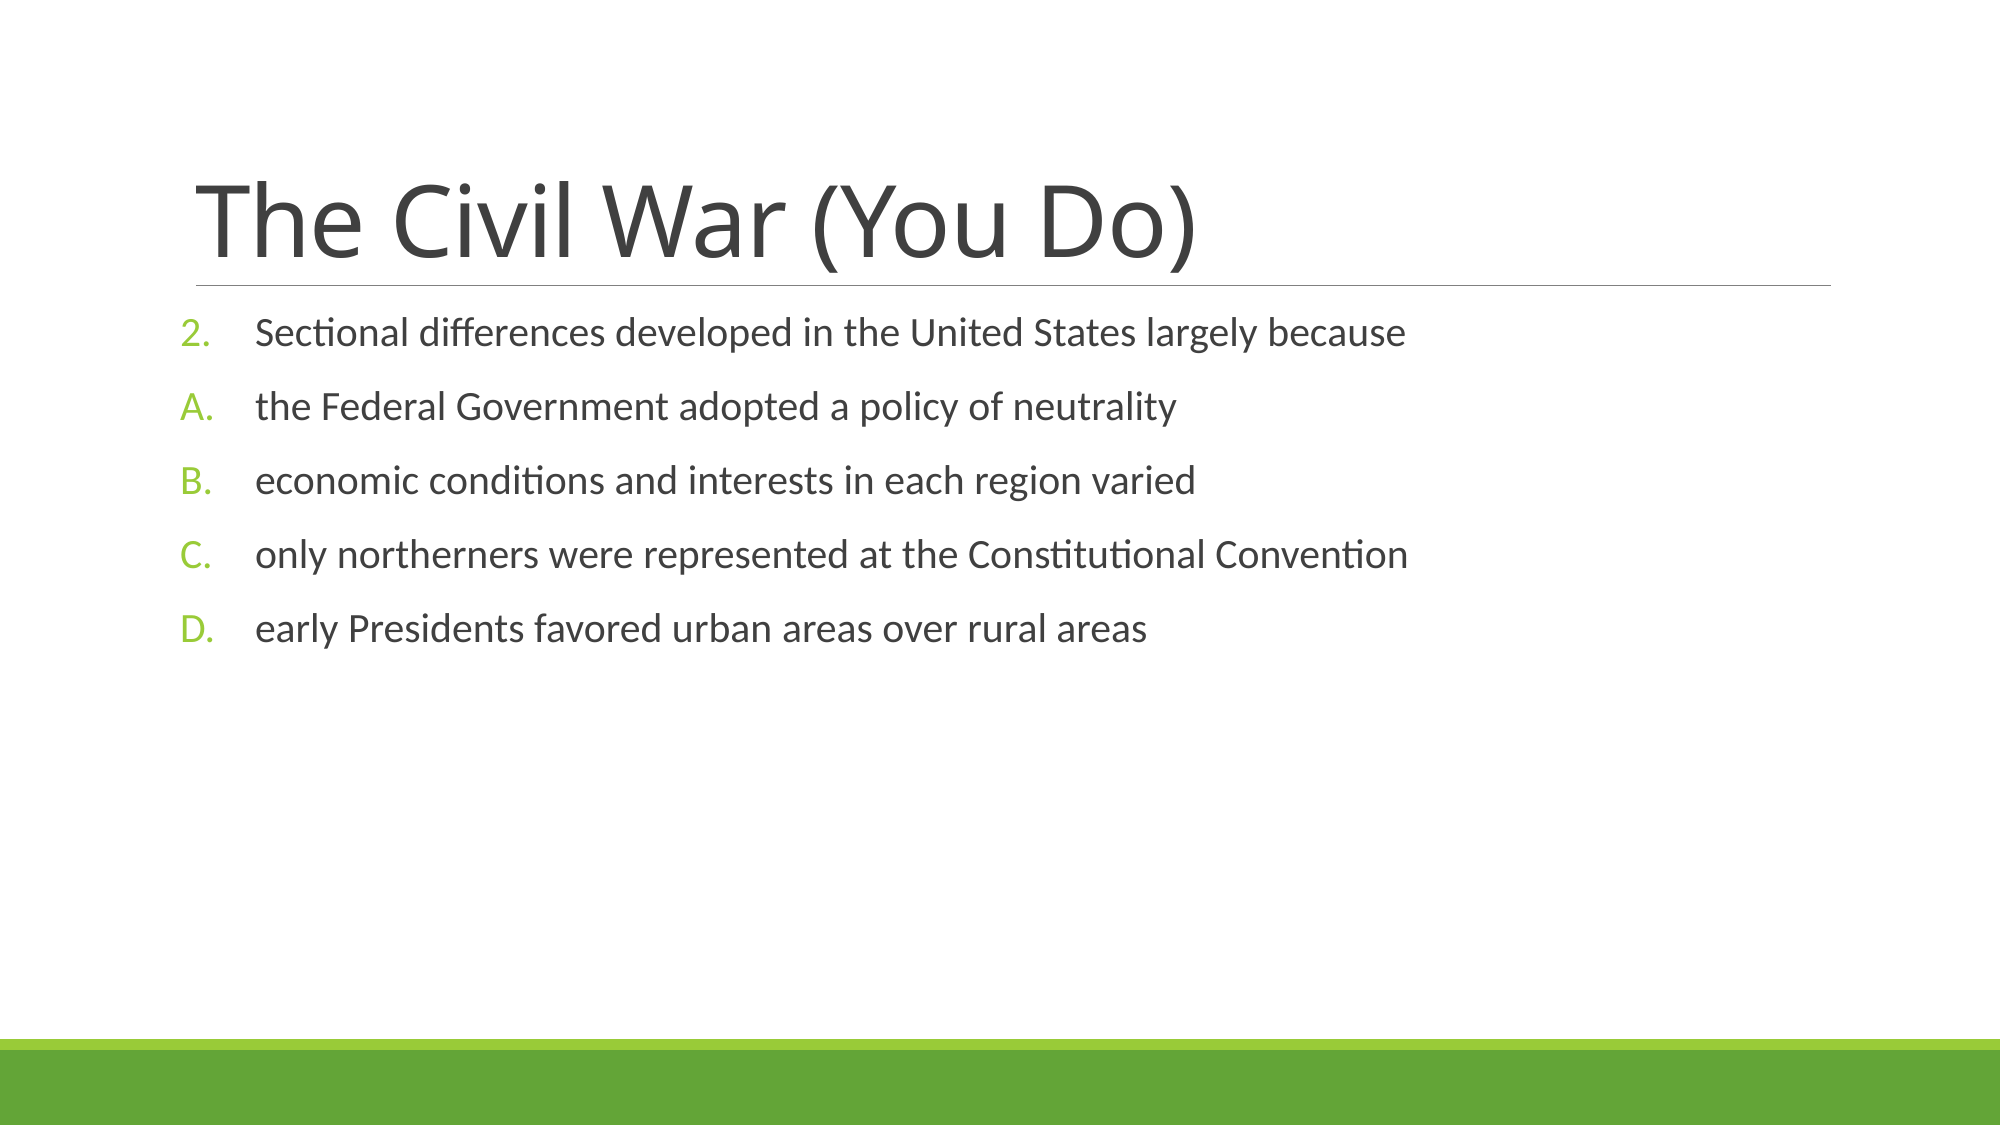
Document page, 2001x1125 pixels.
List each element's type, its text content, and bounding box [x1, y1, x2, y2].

title The Civil War (You Do) [180, 47, 1830, 285]
list Sectional differences developed in the United States largely because the Federal Government adopted a policy of neutrality economic conditions and interests in each region varied only northerners were represented at the Constitutional Convention early Presidents favored urban areas over rural areas [180, 302, 1830, 963]
